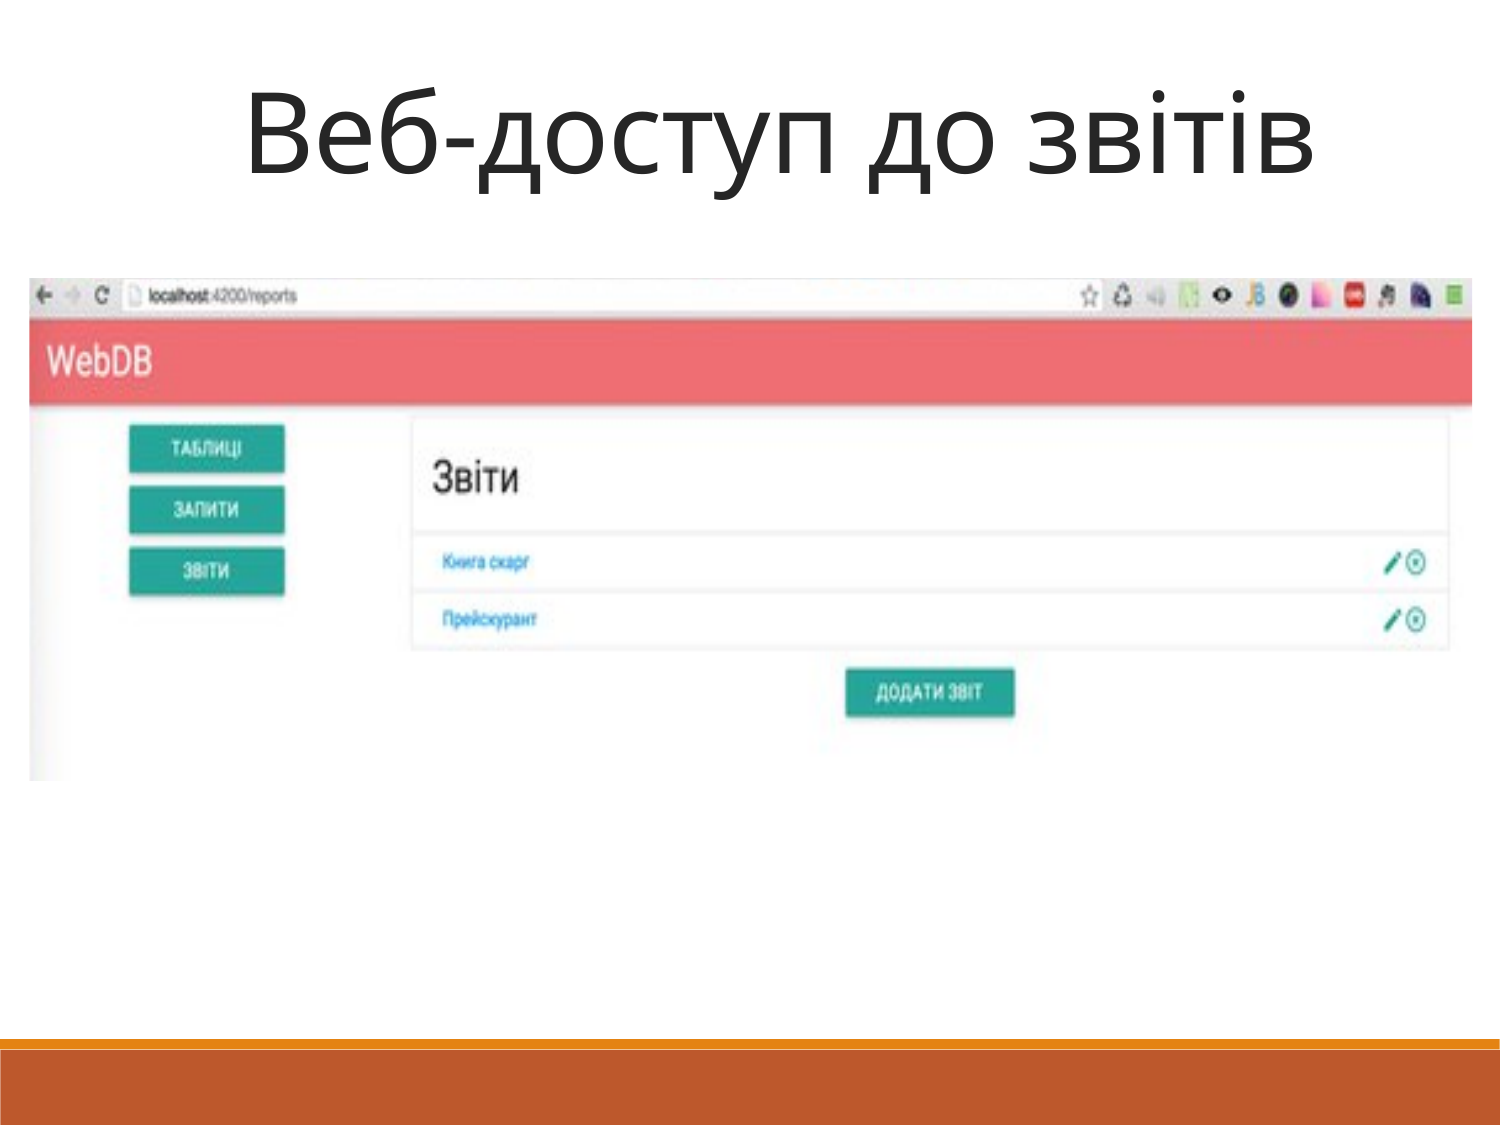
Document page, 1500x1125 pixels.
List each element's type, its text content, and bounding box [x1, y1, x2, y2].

picture [28, 278, 1473, 782]
title Веб-доступ до звітів [29, 90, 1500, 204]
